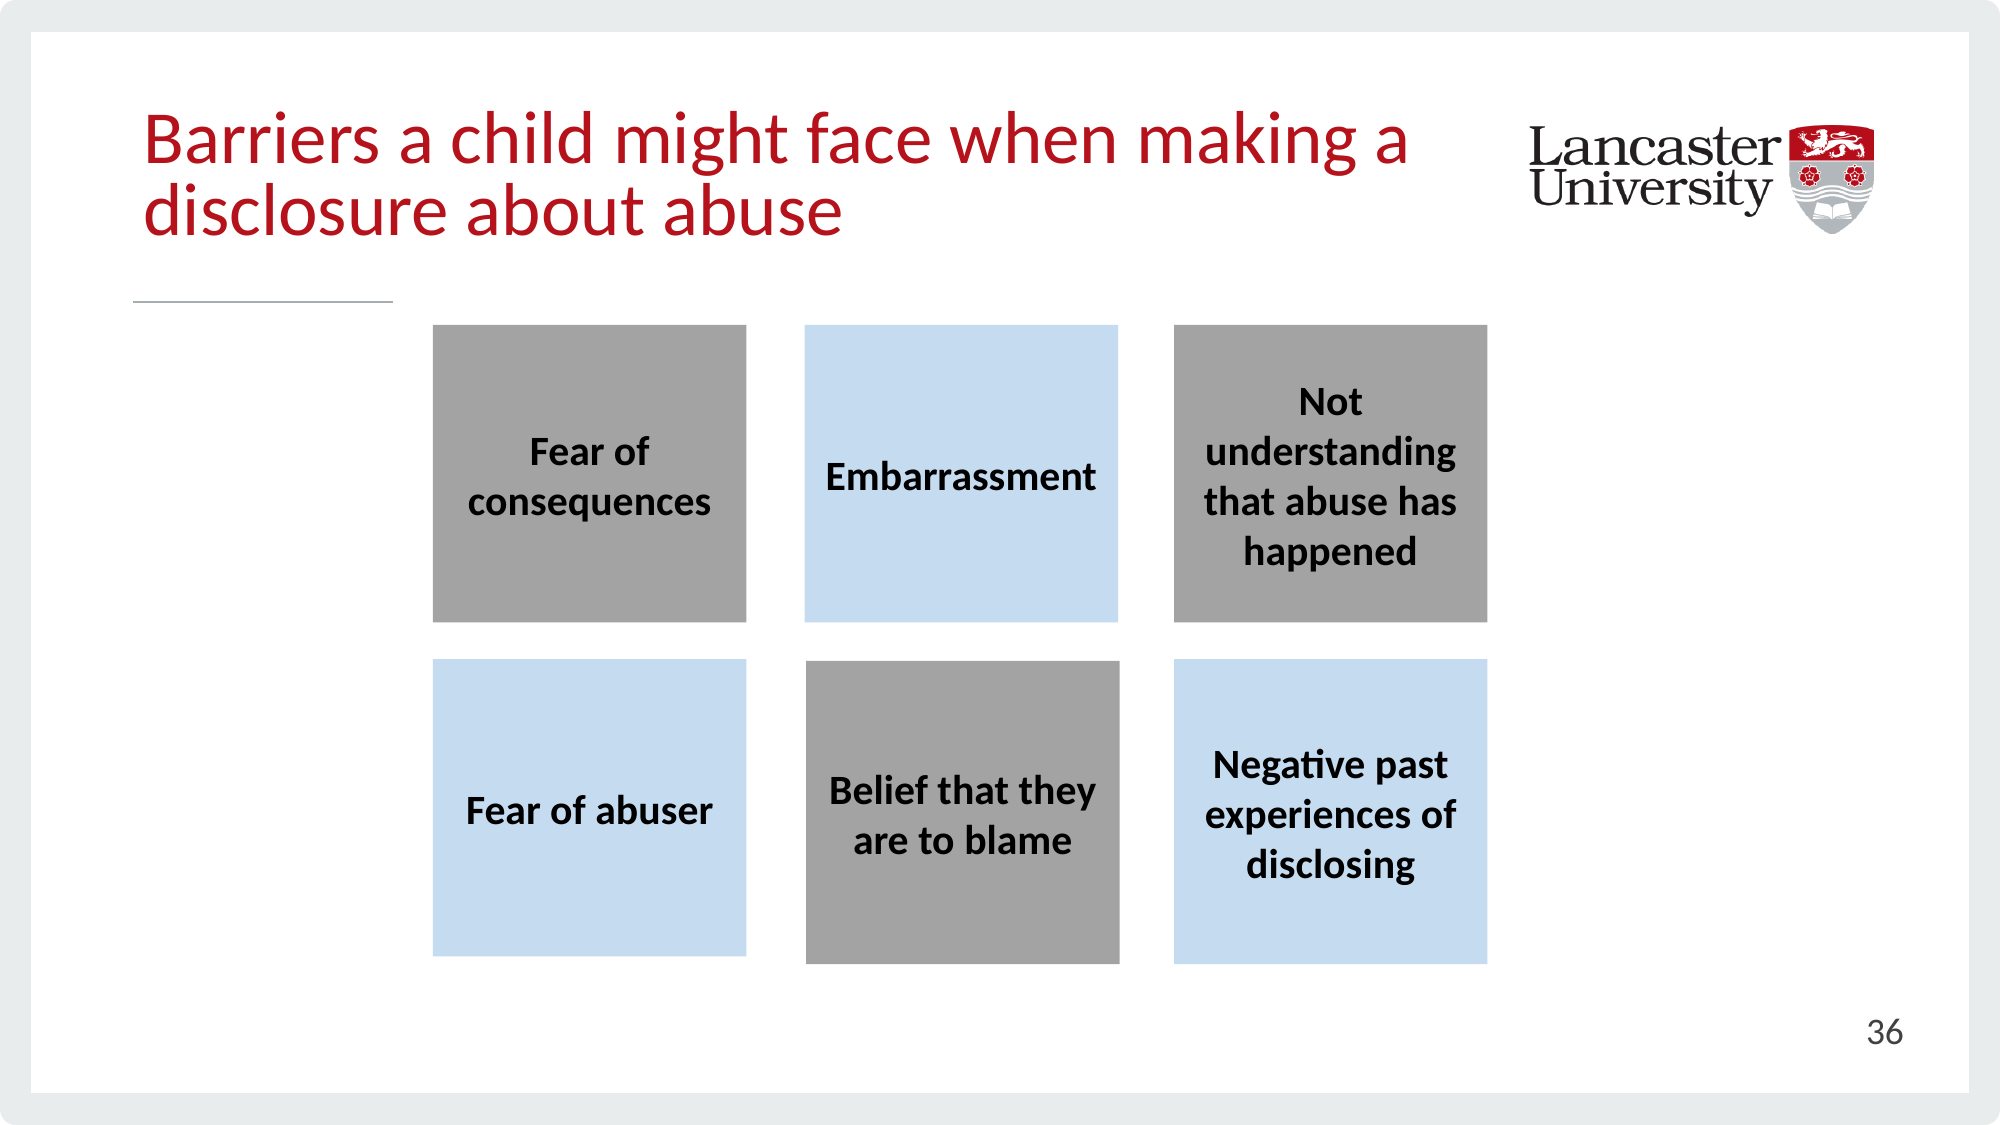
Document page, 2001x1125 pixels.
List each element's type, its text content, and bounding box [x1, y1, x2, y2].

text_box Fear of abuser [432, 658, 747, 957]
text_box Negative past experiences of disclosing [1173, 658, 1488, 965]
slide_number 36 [1468, 999, 1919, 1060]
text_box Fear of consequences [432, 324, 747, 623]
title Barriers a child might face when making a disclosure about abuse [128, 78, 1482, 279]
text_box Belief that they are to blame [805, 660, 1121, 965]
text_box Not understanding that abuse has happened [1173, 324, 1488, 623]
text_box Embarrassment [804, 324, 1119, 623]
